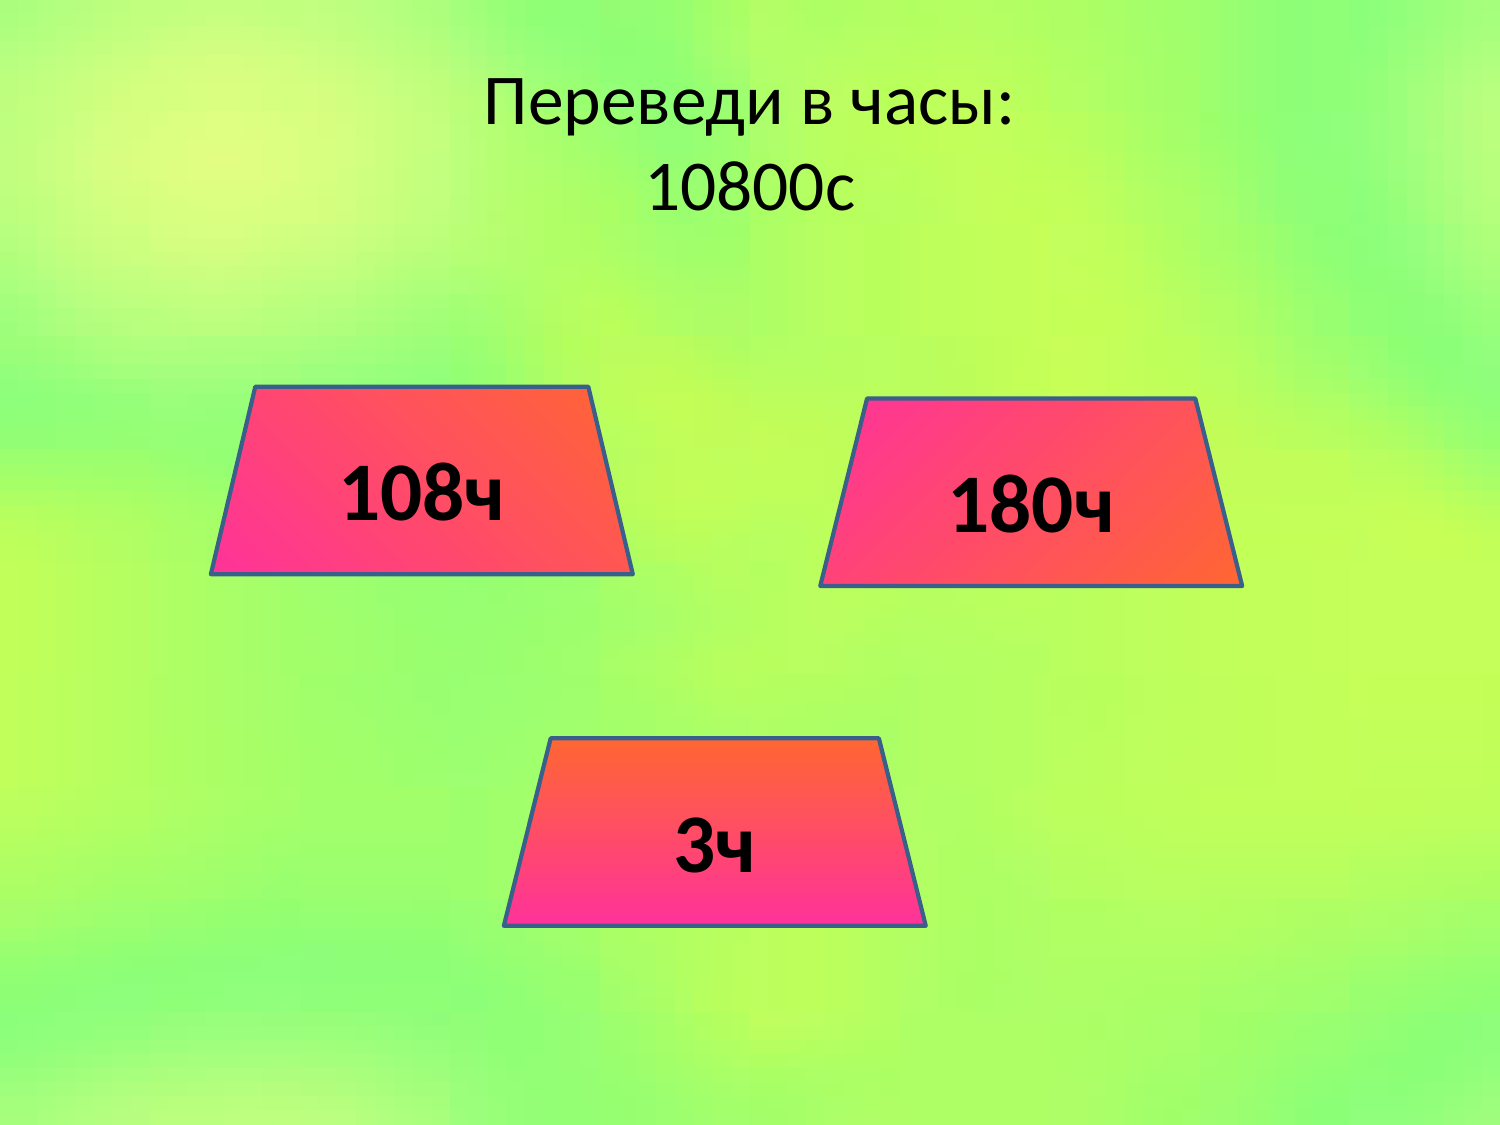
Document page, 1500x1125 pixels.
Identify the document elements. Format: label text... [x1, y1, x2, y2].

text_box 3ч [501, 736, 928, 928]
title Переведи в часы: 10800с [75, 45, 1425, 233]
text_box 180ч [818, 396, 1245, 589]
picture [0, 0, 1500, 1125]
text_box 108ч [208, 384, 635, 577]
